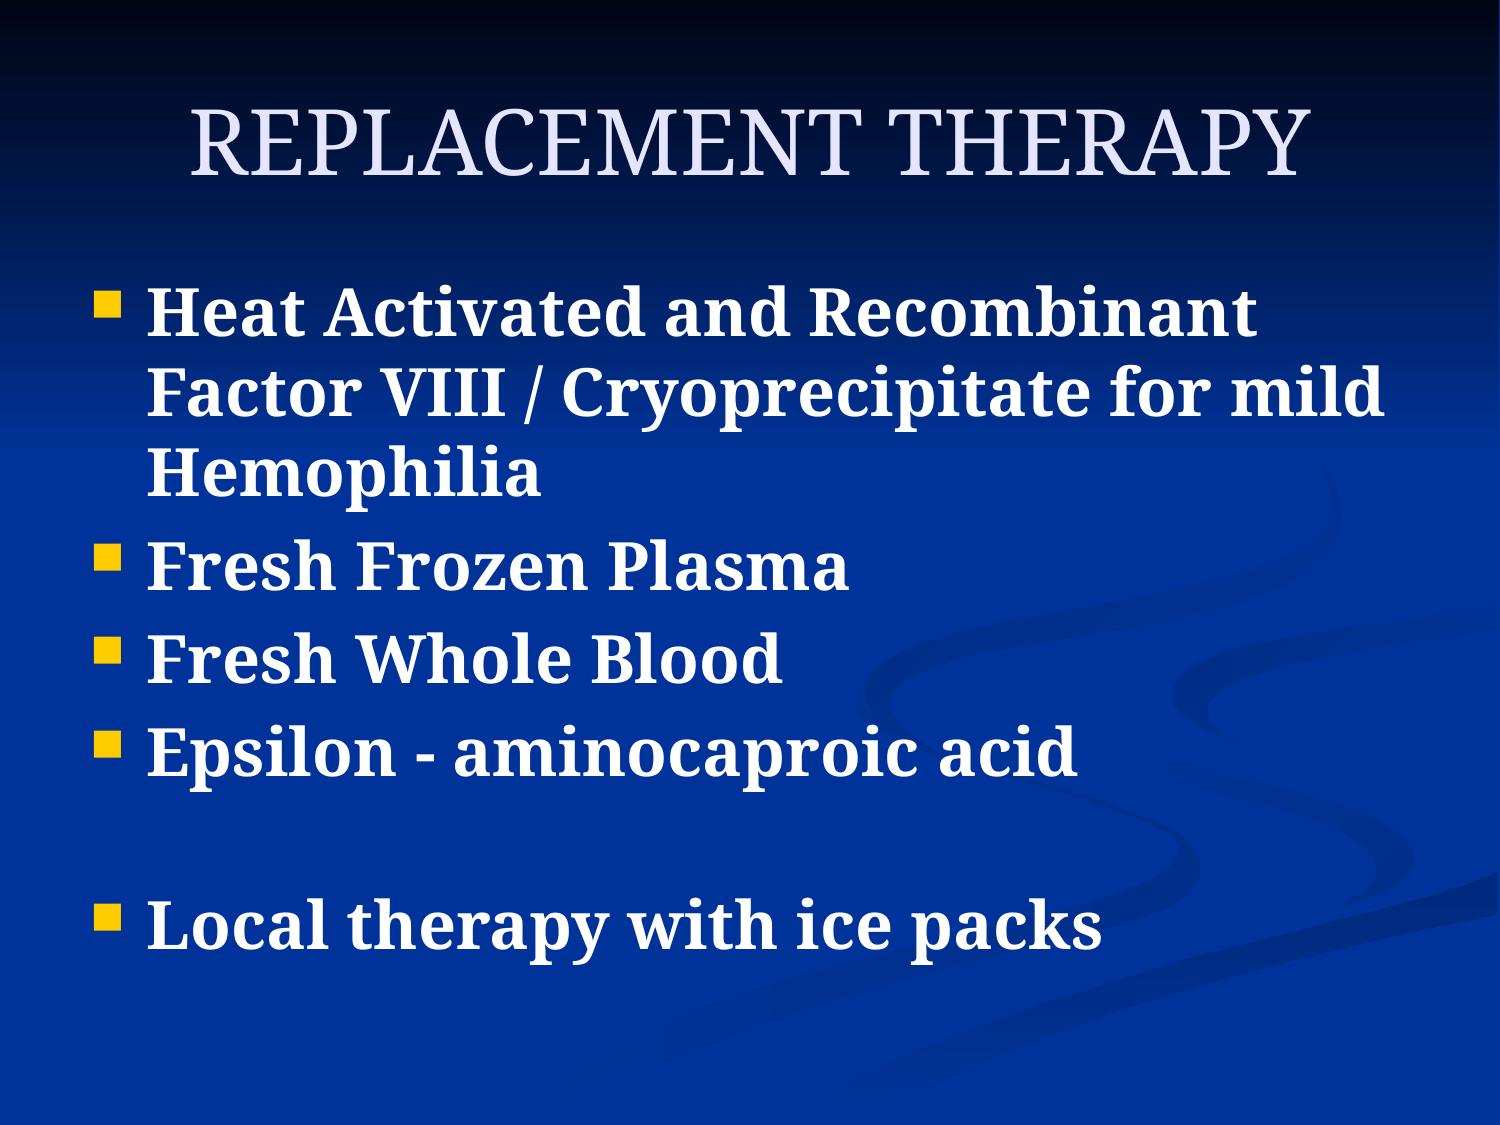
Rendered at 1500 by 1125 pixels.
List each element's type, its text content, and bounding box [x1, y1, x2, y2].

list Heat Activated and Recombinant Factor VIII / Cryoprecipitate for mild Hemophilia Fresh Frozen Plasma Fresh Whole Blood Epsilon - aminocaproic acid Local therapy with ice packs [74, 262, 1426, 1006]
title REPLACEMENT THERAPY [74, 44, 1426, 233]
